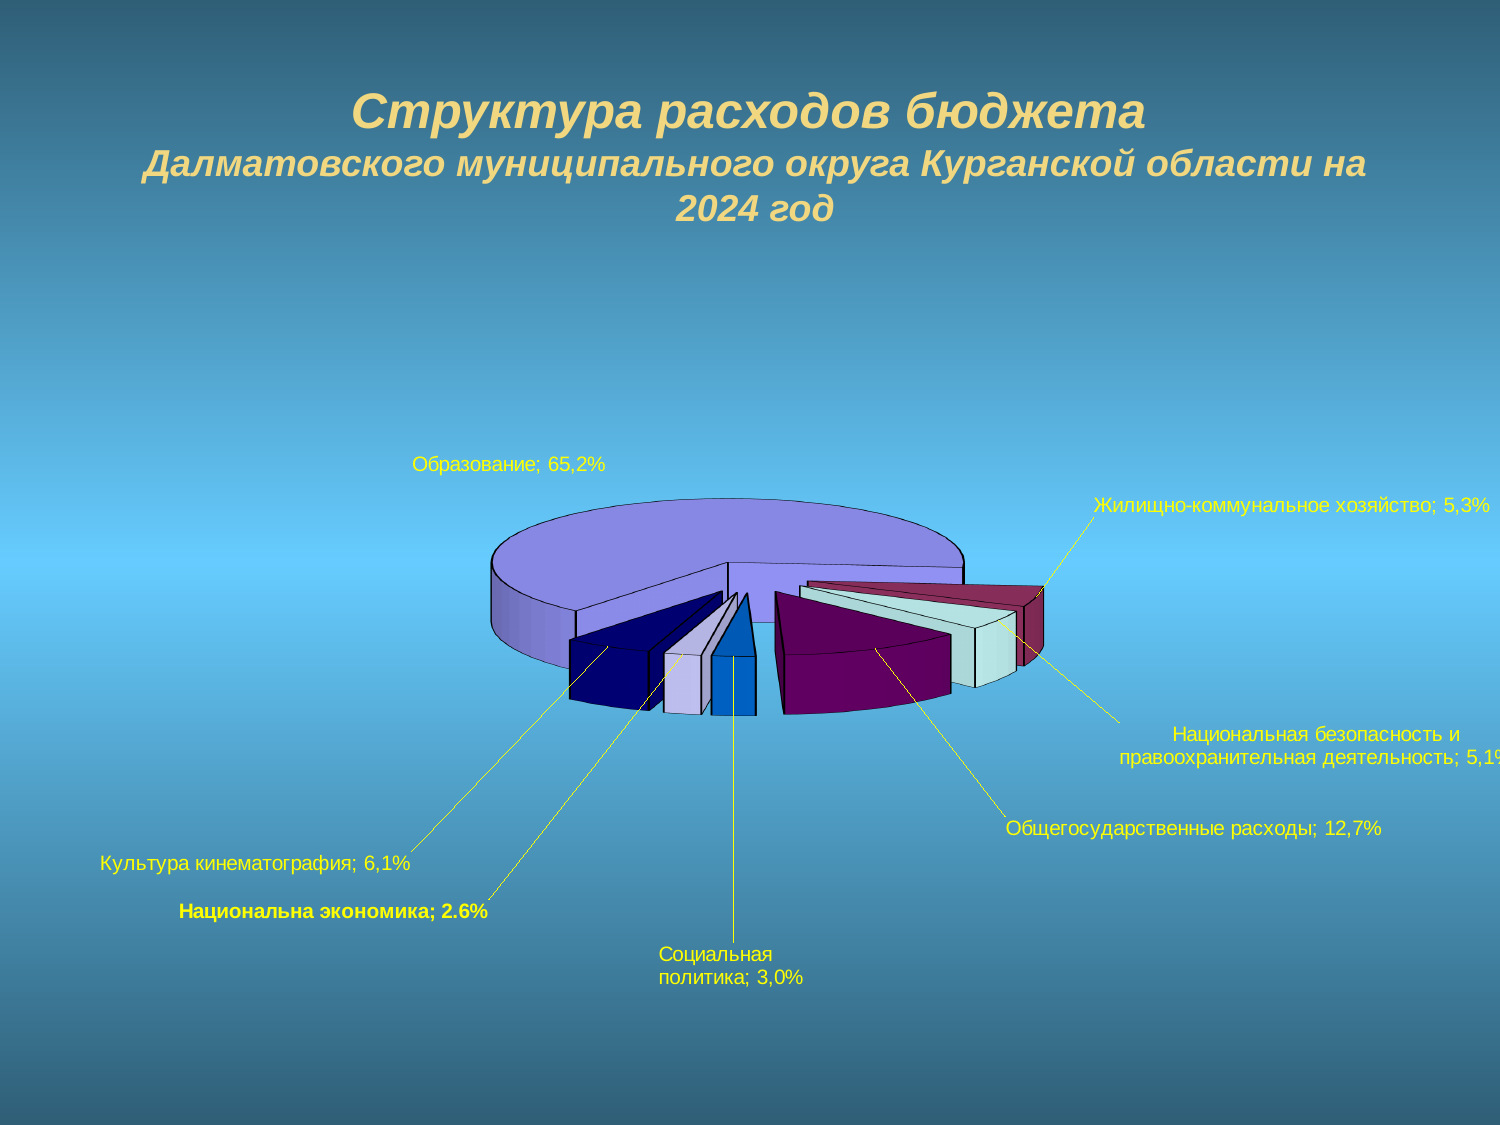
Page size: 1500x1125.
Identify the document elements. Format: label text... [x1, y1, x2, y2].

text_box Структура расходов бюджета Далматовского муниципального округа Курганской области на 2024 год [96, 71, 1416, 147]
chart [0, 159, 1500, 1053]
